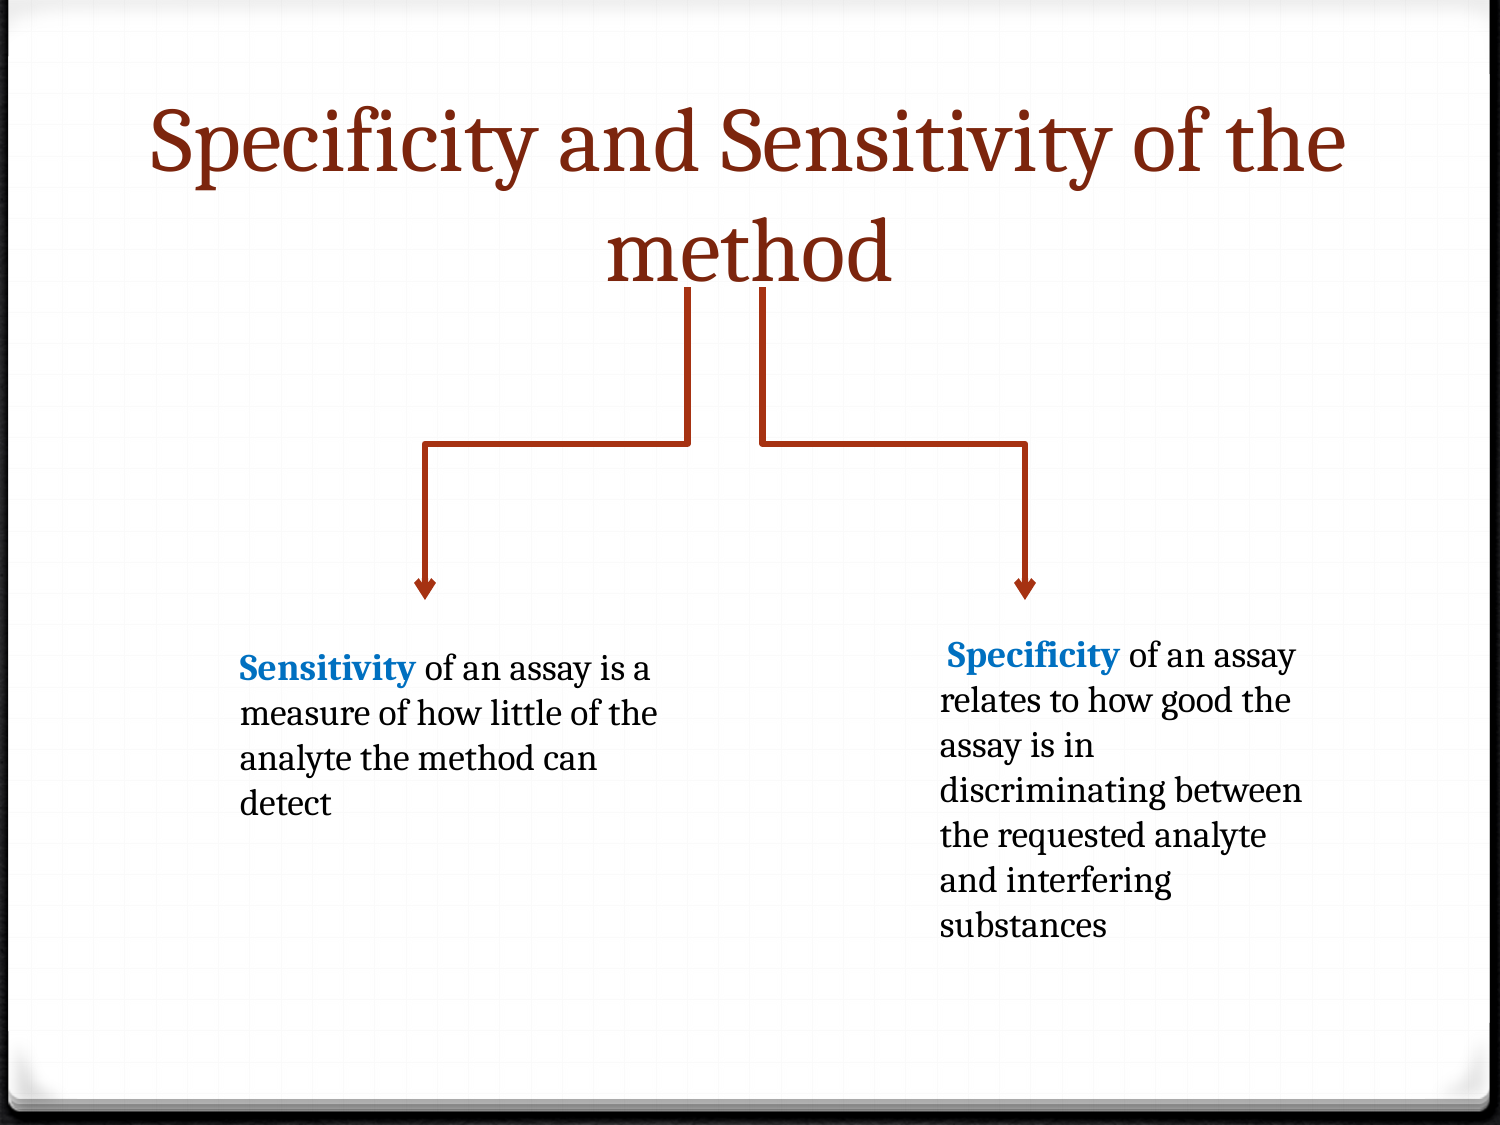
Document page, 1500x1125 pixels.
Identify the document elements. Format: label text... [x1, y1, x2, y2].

text_box Sensitivity of an assay is a measure of how little of the analyte the method can detect [224, 635, 688, 831]
text_box Specificity of an assay relates to how good the assay is in discriminating between the requested analyte and interfering substances [924, 622, 1325, 953]
picture [0, 0, 1500, 1125]
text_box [737, 312, 1051, 576]
title Specificity and Sensitivity of the method [90, 71, 1410, 309]
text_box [399, 312, 713, 576]
